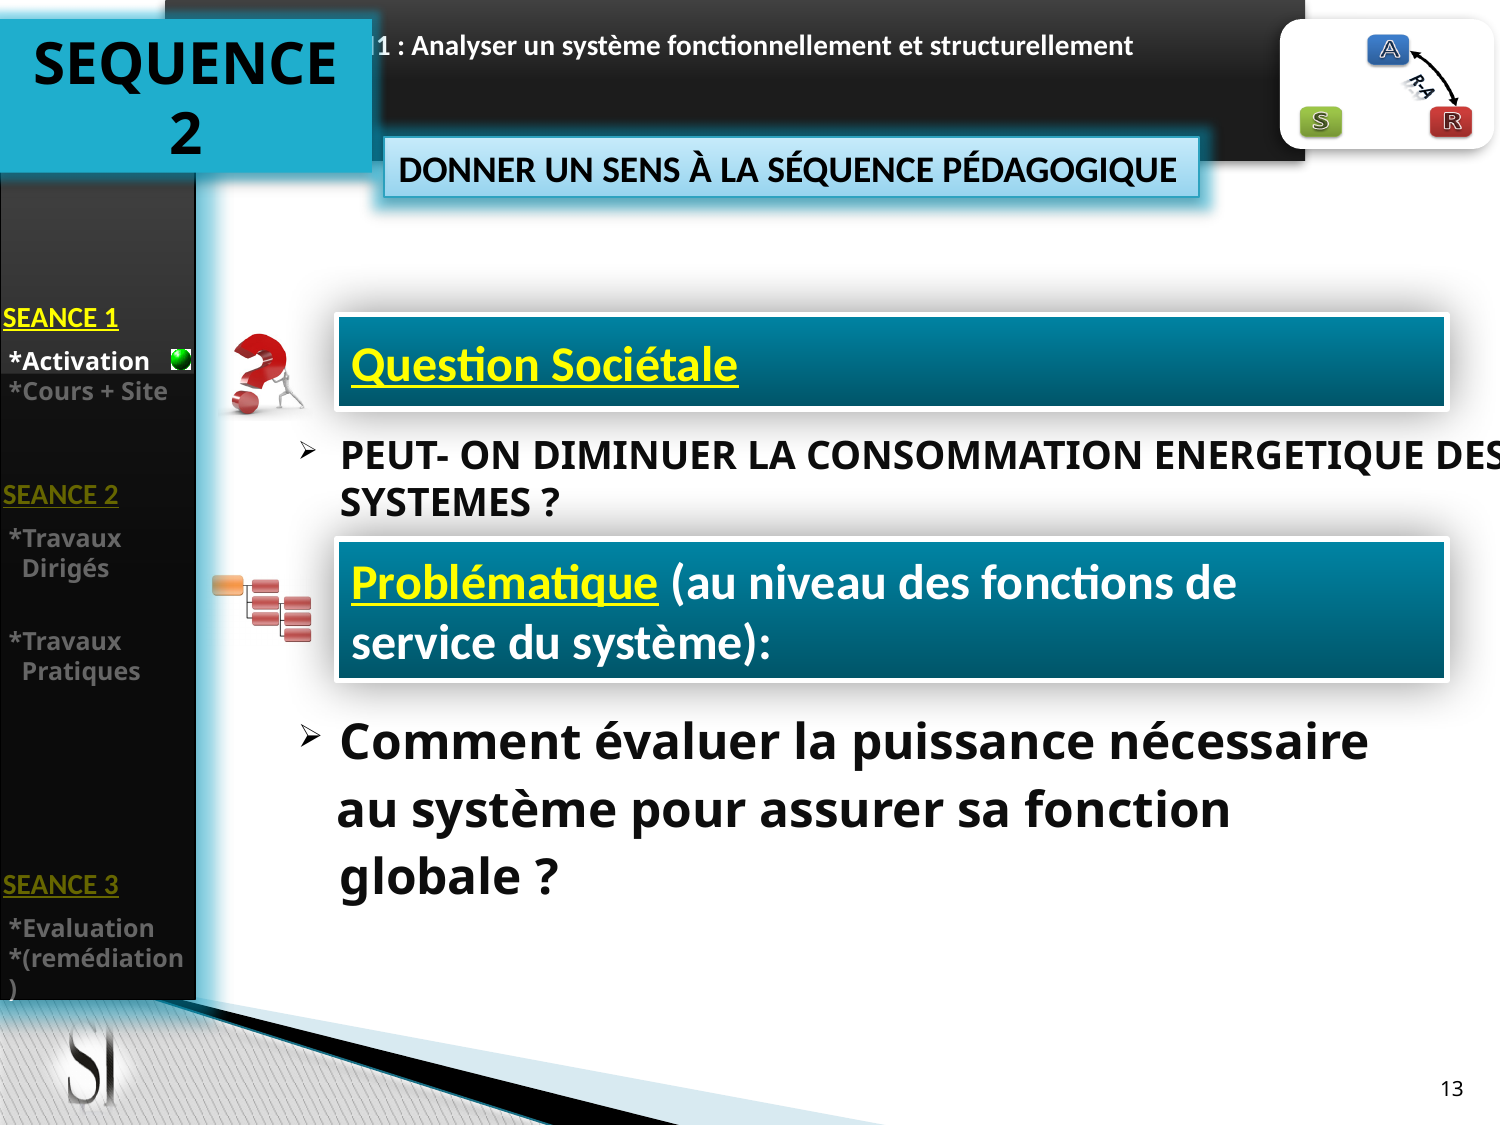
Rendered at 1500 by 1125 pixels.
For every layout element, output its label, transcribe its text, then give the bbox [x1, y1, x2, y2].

picture [29, 1012, 154, 1125]
text_box Problématique (au niveau des fonctions de service du système): [336, 538, 1447, 681]
picture [218, 325, 314, 421]
picture [207, 573, 312, 646]
text_box [165, 0, 1306, 161]
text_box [0, 160, 207, 1012]
picture [170, 349, 191, 370]
text_box CI1 : Analyser un système fonctionnellement et structurellement [385, 19, 1223, 69]
picture [1279, 18, 1495, 150]
slide_number 13 [1418, 1051, 1479, 1112]
list PEUT- ON DIMINUER LA CONSOMMATION ENERGETIQUE DES SYSTEMES ? Comment évaluer la puissance nécessaire au système pour assurer sa fonction globale ? [265, 385, 1500, 917]
text_box Question Sociétale [336, 314, 1447, 409]
text_box DONNER UN SENS À LA SÉQUENCE PÉDAGOGIQUE [383, 136, 1200, 198]
text_box SEQUENCE 2 [0, 19, 372, 173]
